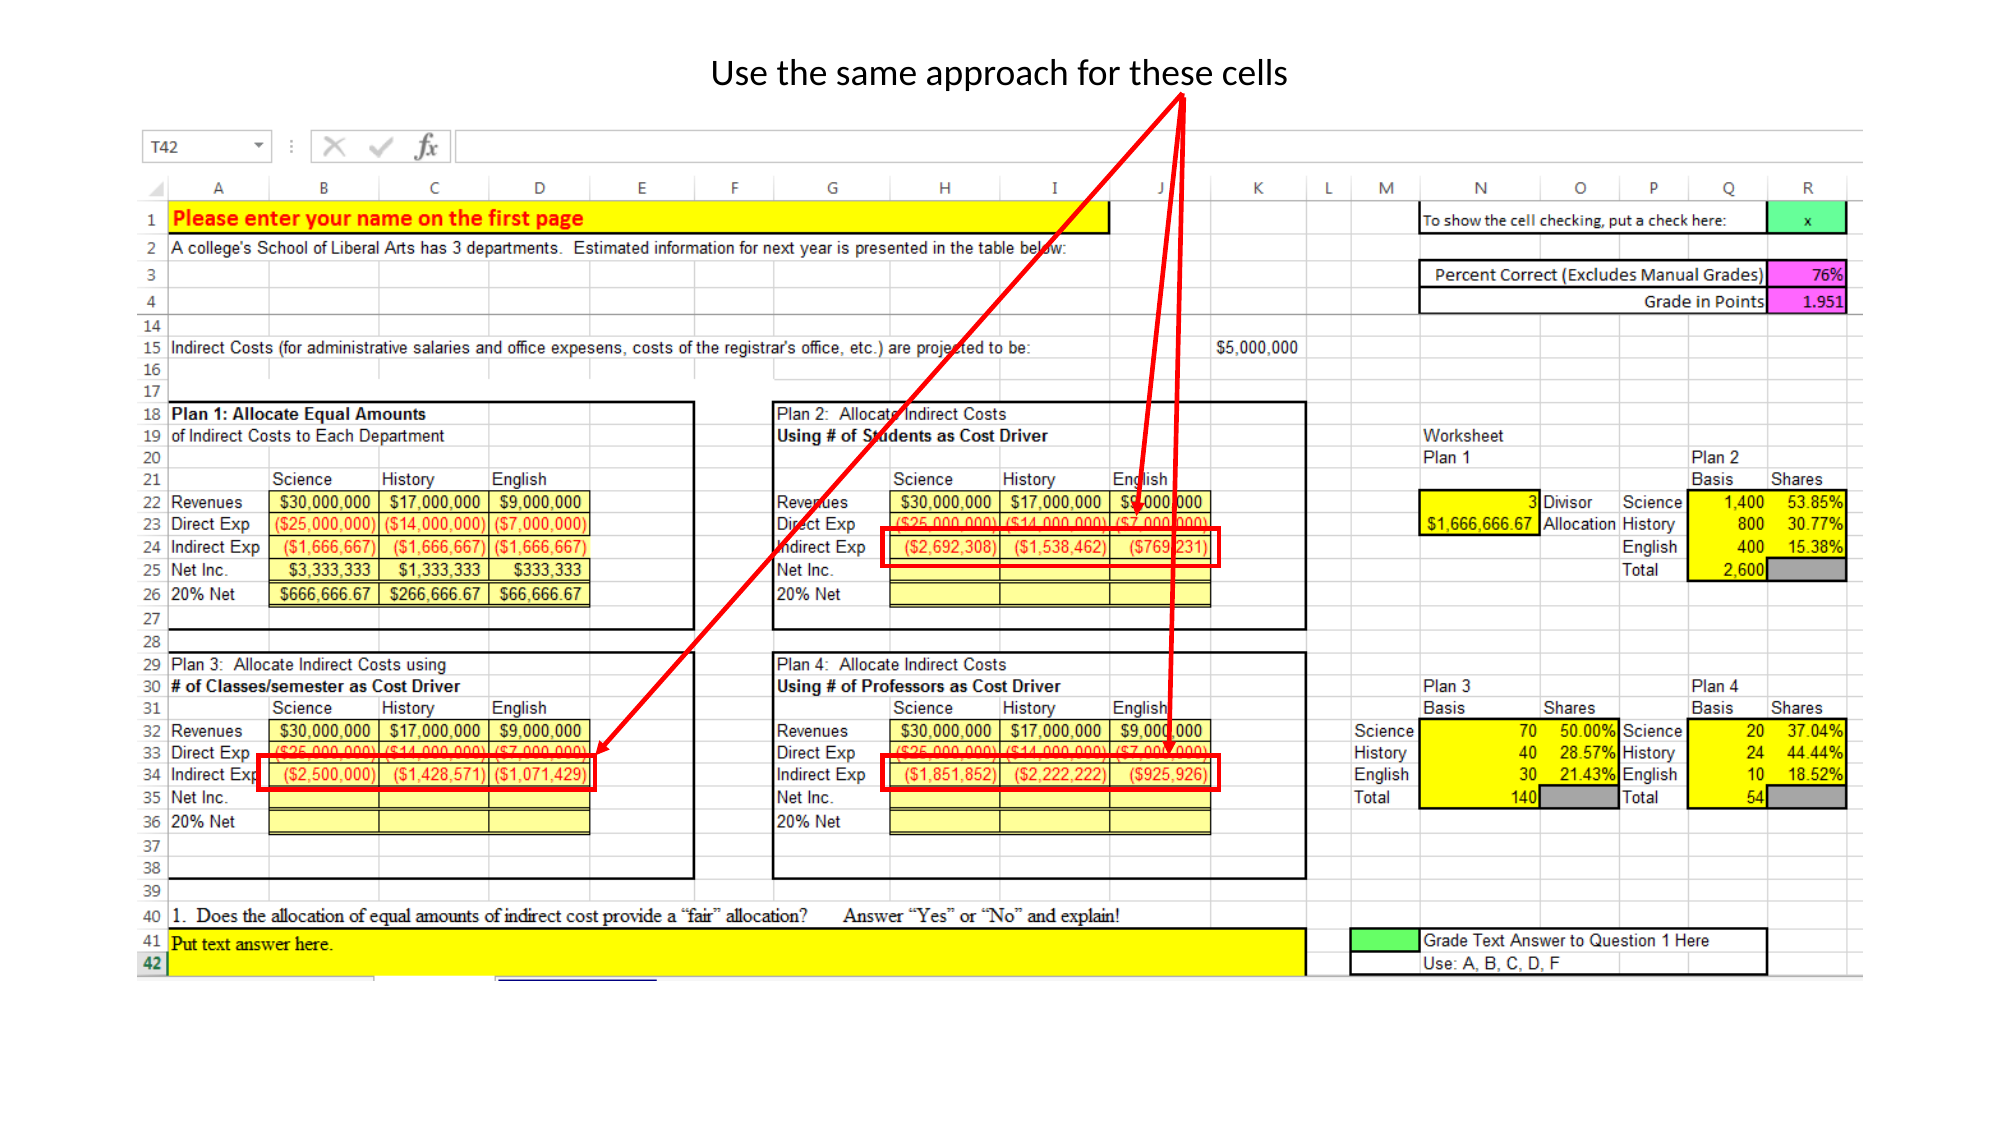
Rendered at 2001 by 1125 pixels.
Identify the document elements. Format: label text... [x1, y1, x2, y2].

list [137, 121, 1863, 981]
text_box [595, 93, 1183, 756]
text_box Use the same approach for these cells [695, 40, 1304, 121]
